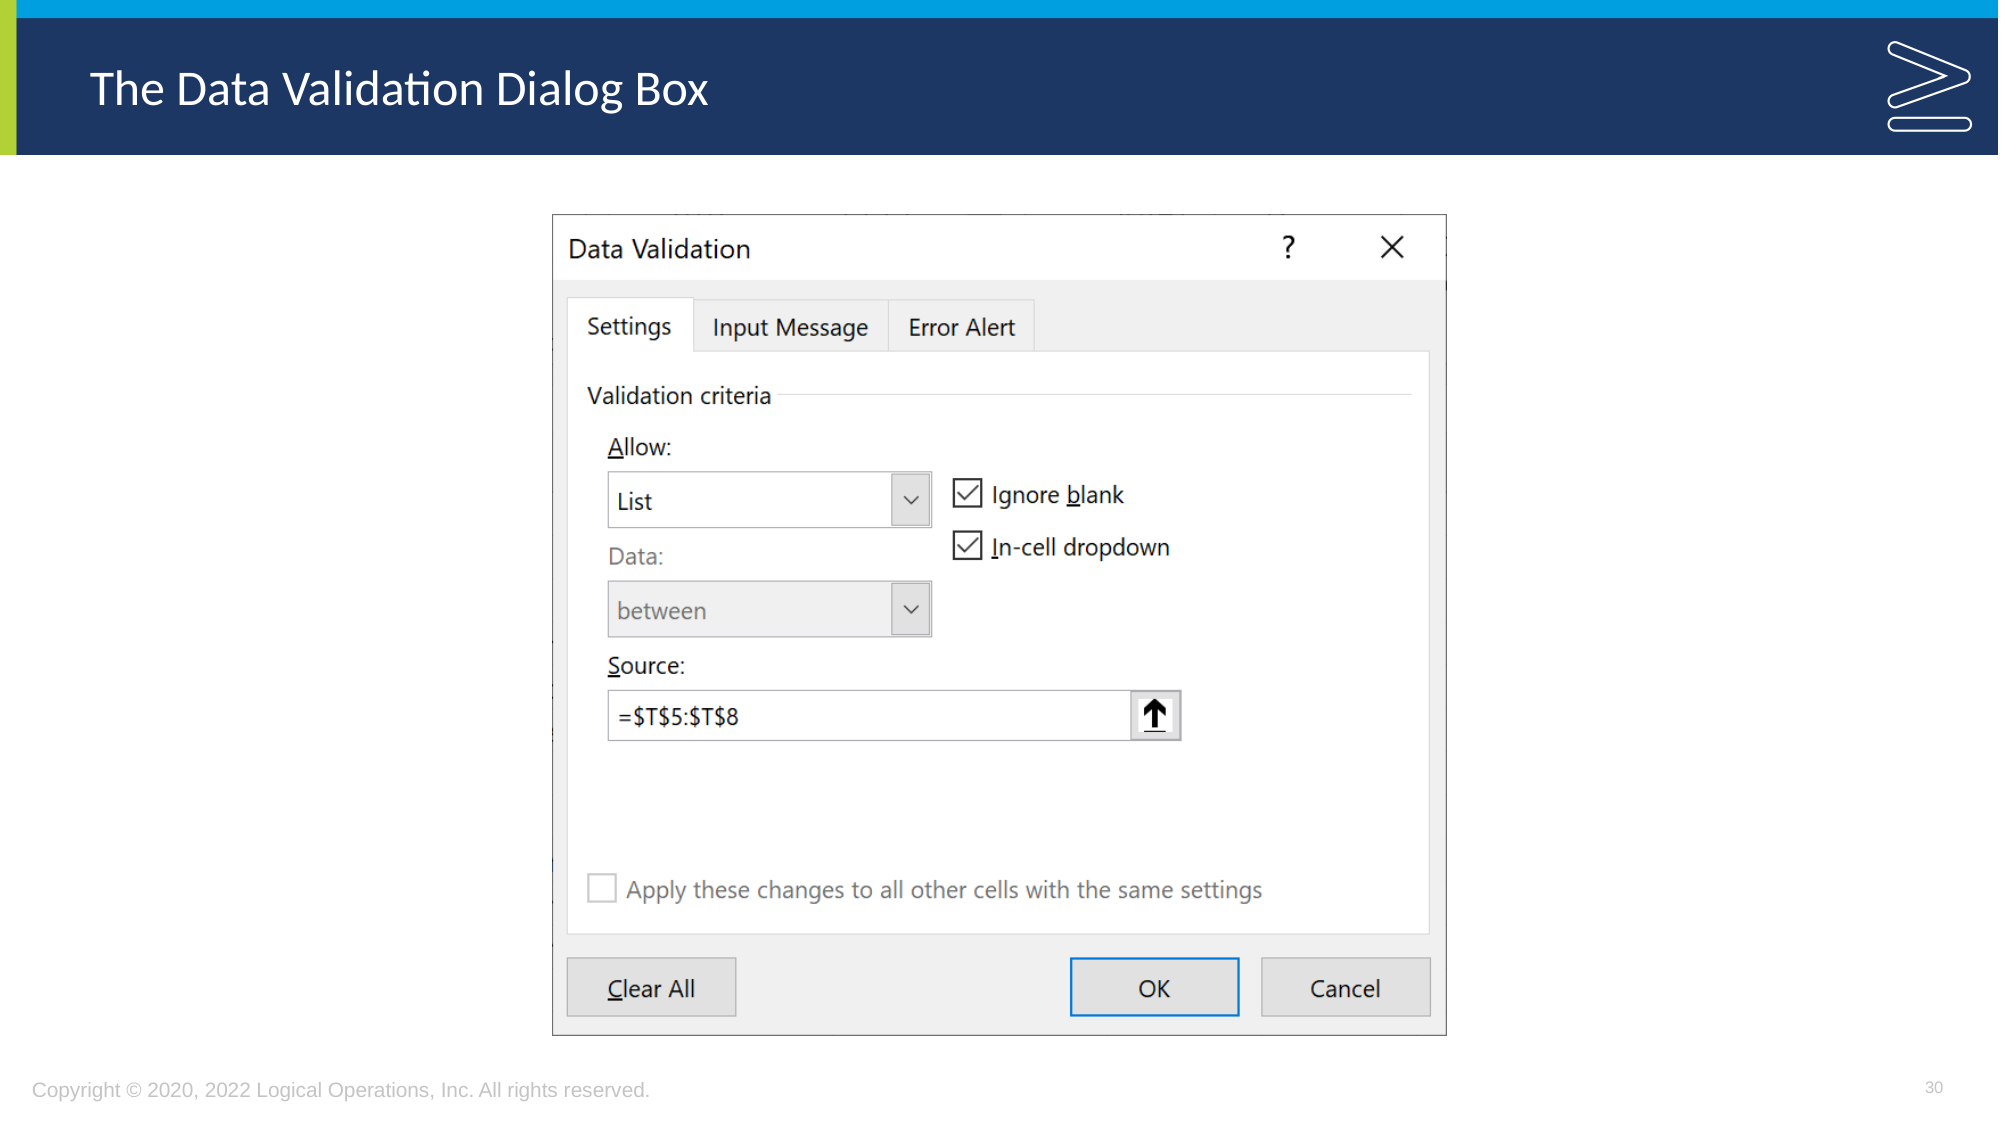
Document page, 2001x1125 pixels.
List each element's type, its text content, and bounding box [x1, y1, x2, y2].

slide_number 30 [1491, 1057, 1959, 1118]
title The Data Validation Dialog Box [74, 16, 1850, 155]
picture [1850, 19, 1998, 155]
picture [552, 214, 1448, 1037]
picture [0, 0, 74, 155]
